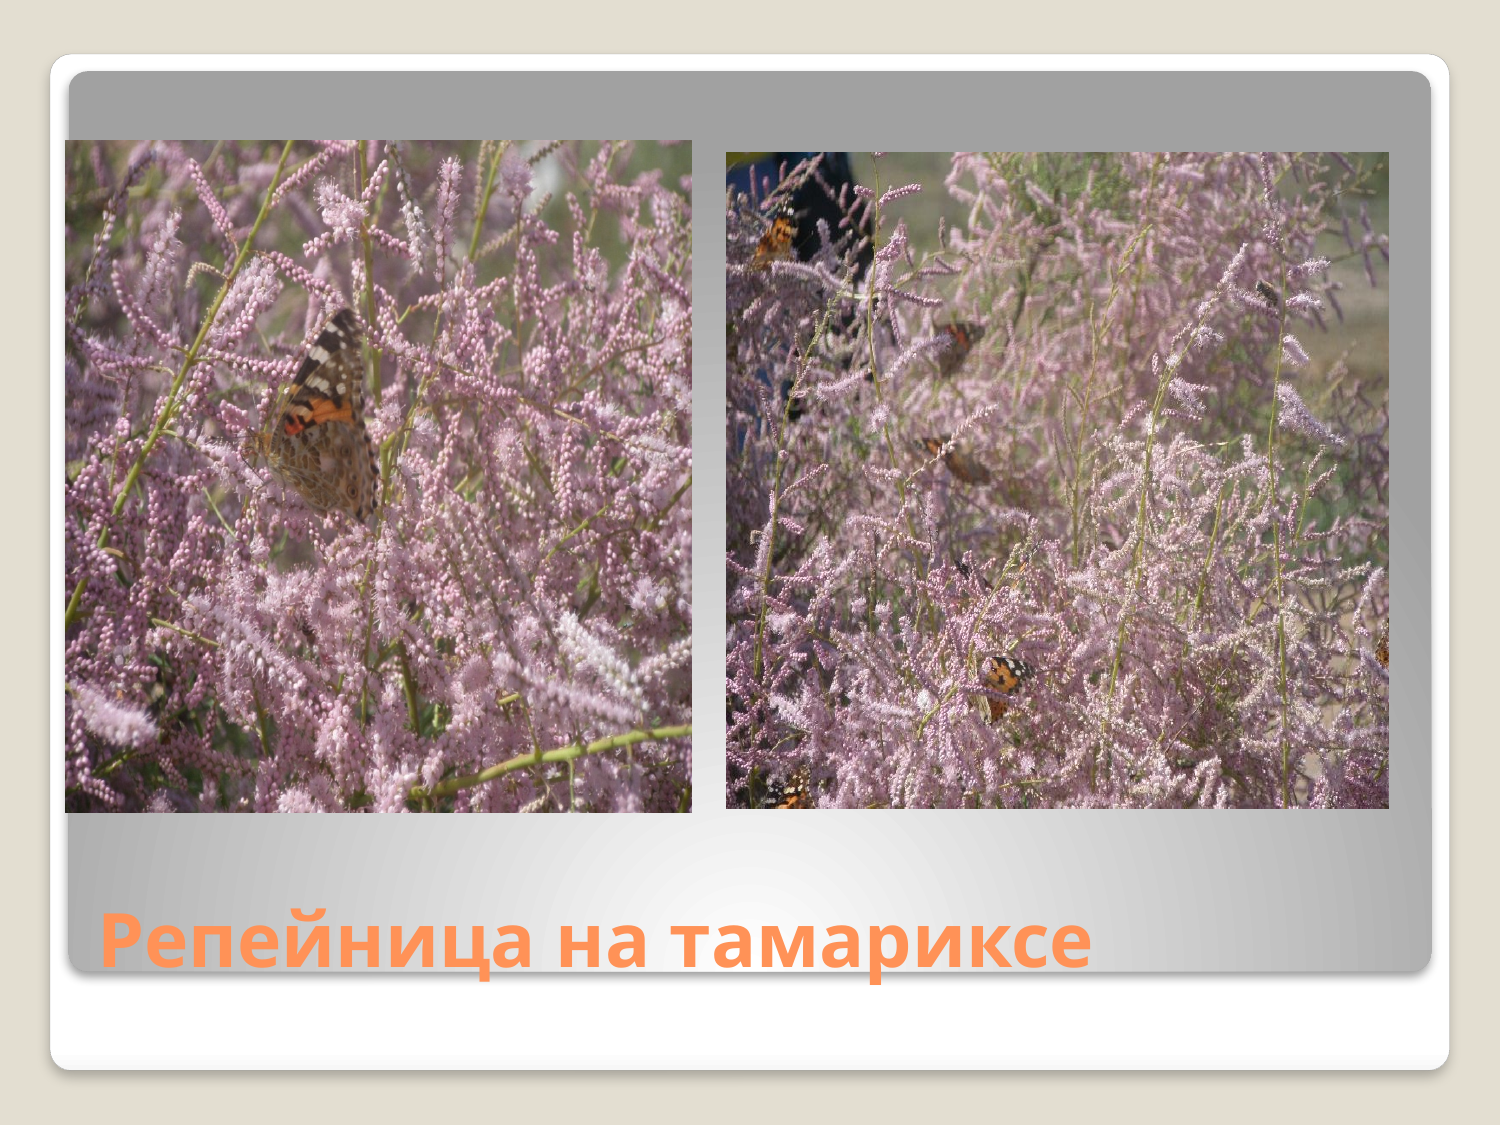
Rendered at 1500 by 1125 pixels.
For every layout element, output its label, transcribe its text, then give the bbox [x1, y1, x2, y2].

picture [726, 152, 1389, 809]
title Репейница на тамариксе [82, 817, 1425, 990]
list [65, 140, 692, 813]
